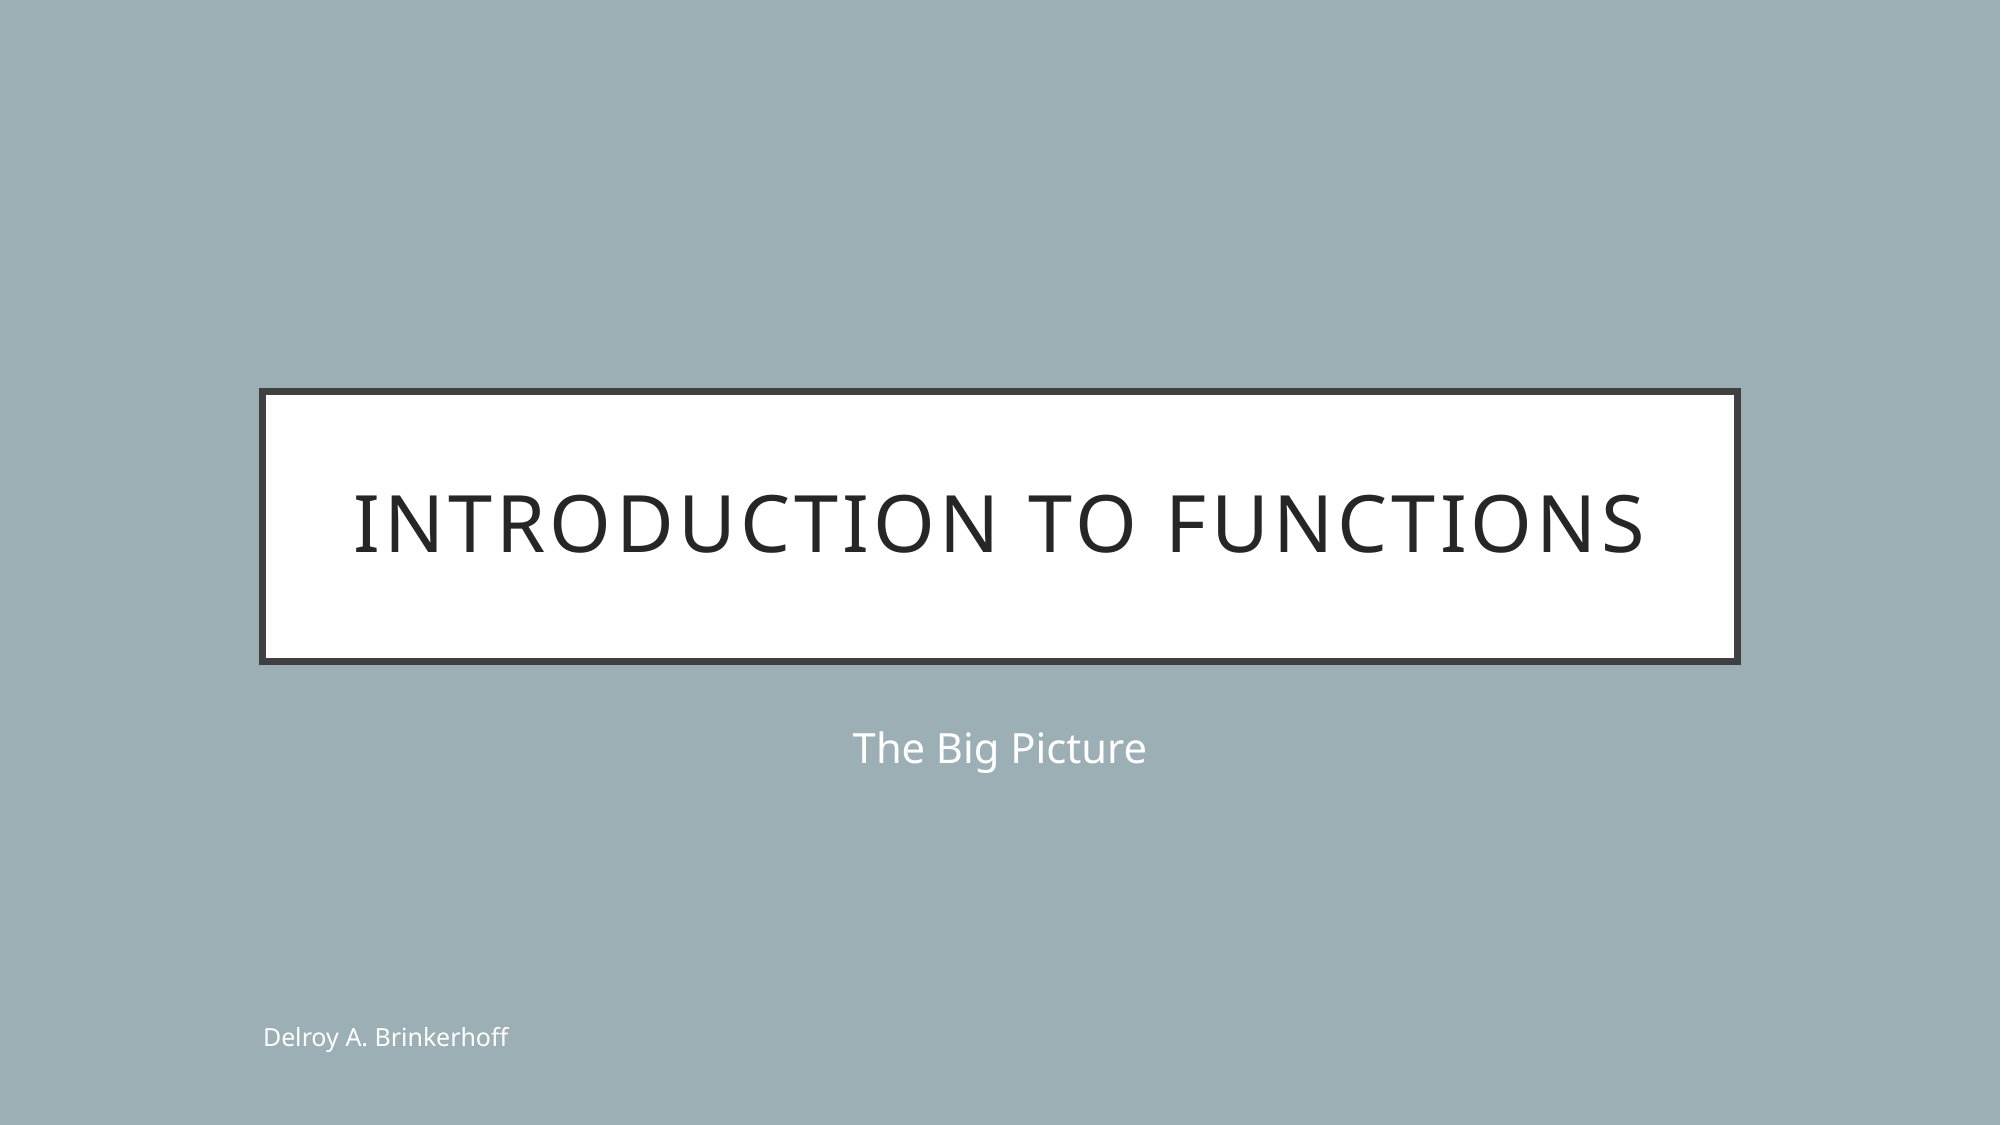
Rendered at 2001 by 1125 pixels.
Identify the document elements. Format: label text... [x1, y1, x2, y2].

subtitle The Big Picture [442, 713, 1558, 918]
title Introduction To Functions [259, 388, 1741, 665]
text_box Delroy A. Brinkerhoff [248, 1013, 524, 1059]
